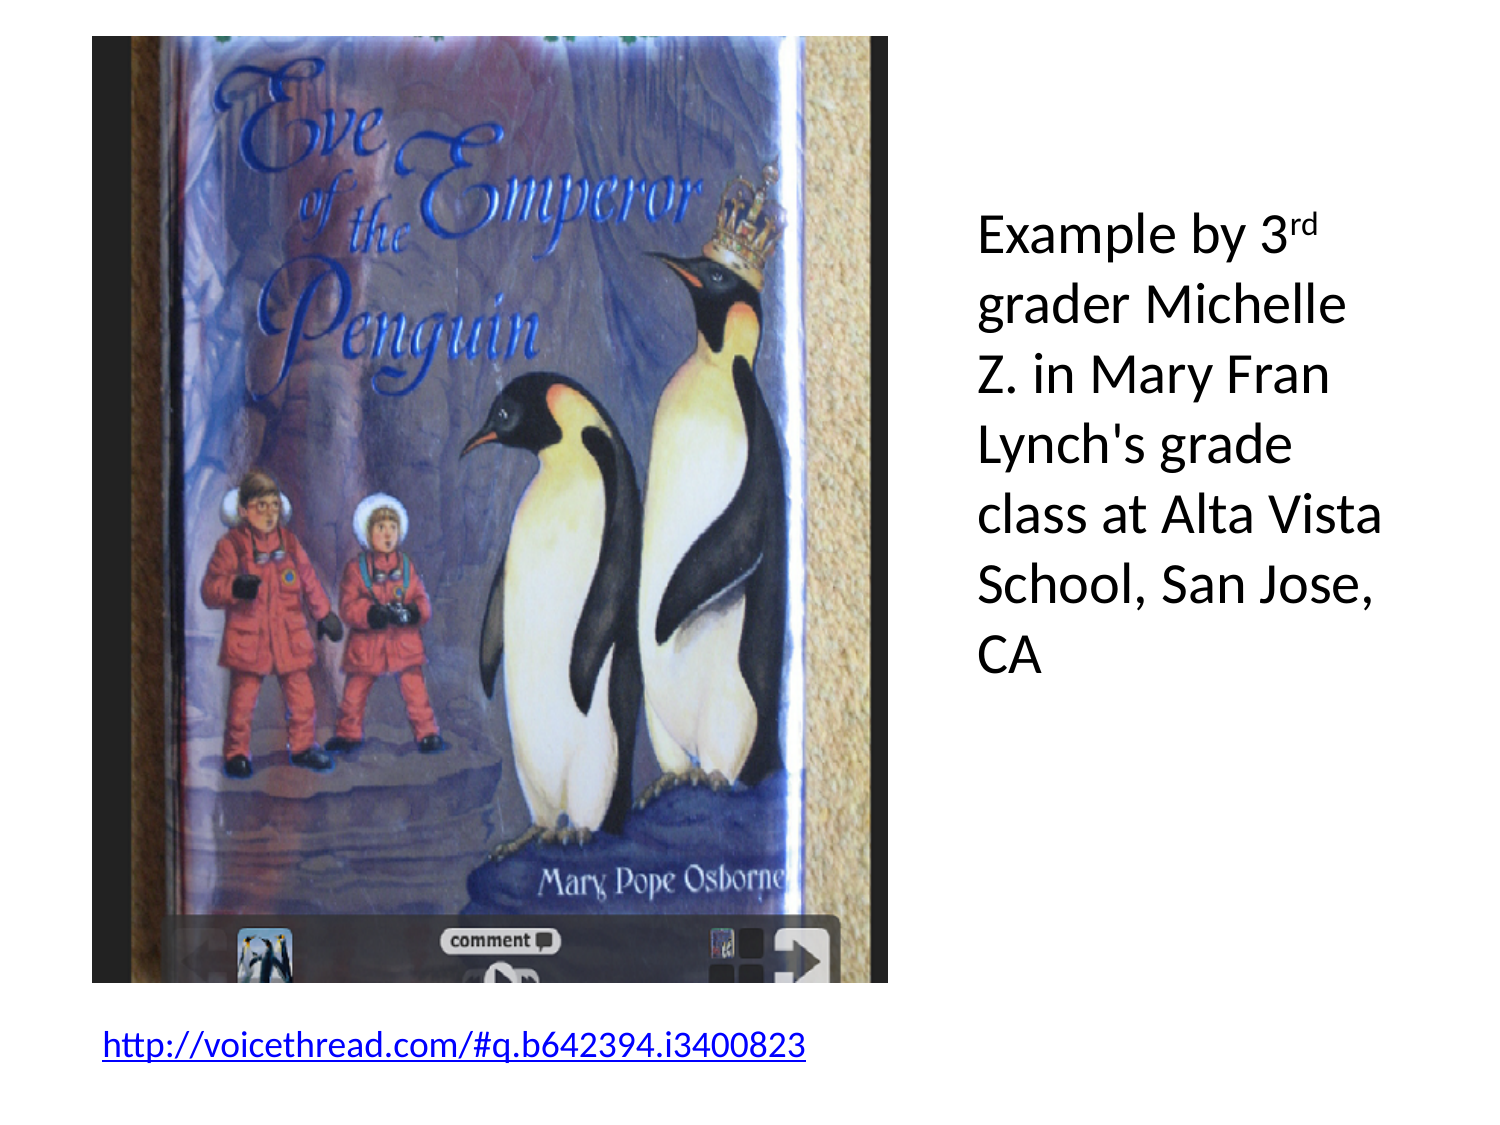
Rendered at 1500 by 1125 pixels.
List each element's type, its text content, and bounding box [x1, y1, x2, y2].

picture [92, 35, 888, 984]
text_box Example by 3rd grader Michelle Z. in Mary Fran Lynch's grade class at Alta Vista School, San Jose, CA [962, 187, 1400, 693]
text_box http://voicethread.com/#q.b642394.i3400823 [87, 1012, 1363, 1073]
